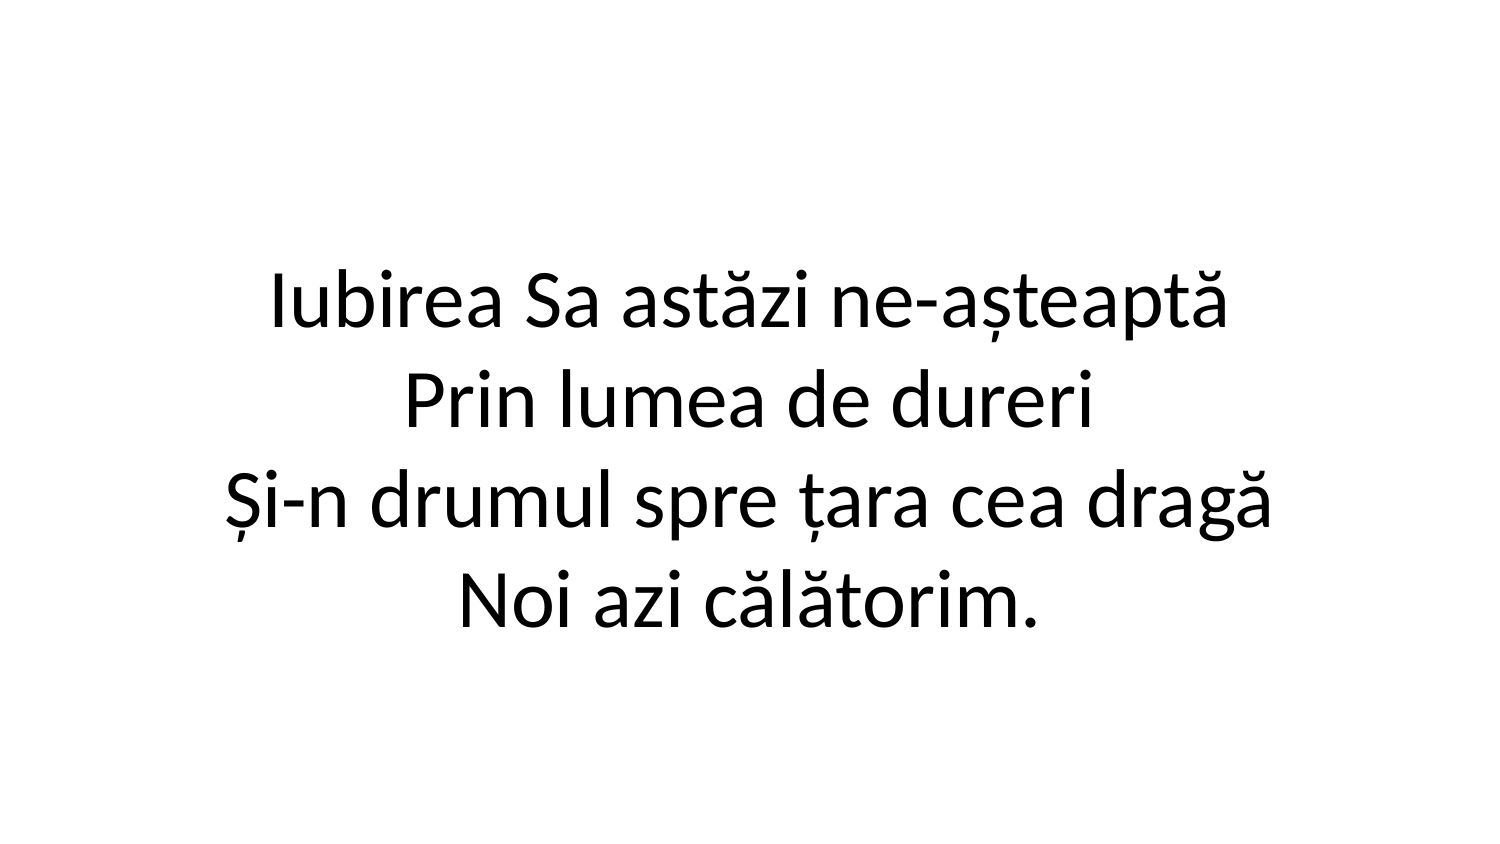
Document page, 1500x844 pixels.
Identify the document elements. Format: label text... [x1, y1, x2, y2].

text_box Iubirea Sa astăzi ne-așteaptă Prin lumea de dureri Și-n drumul spre țara cea dragă Noi azi călătorim. [209, 192, 1291, 652]
